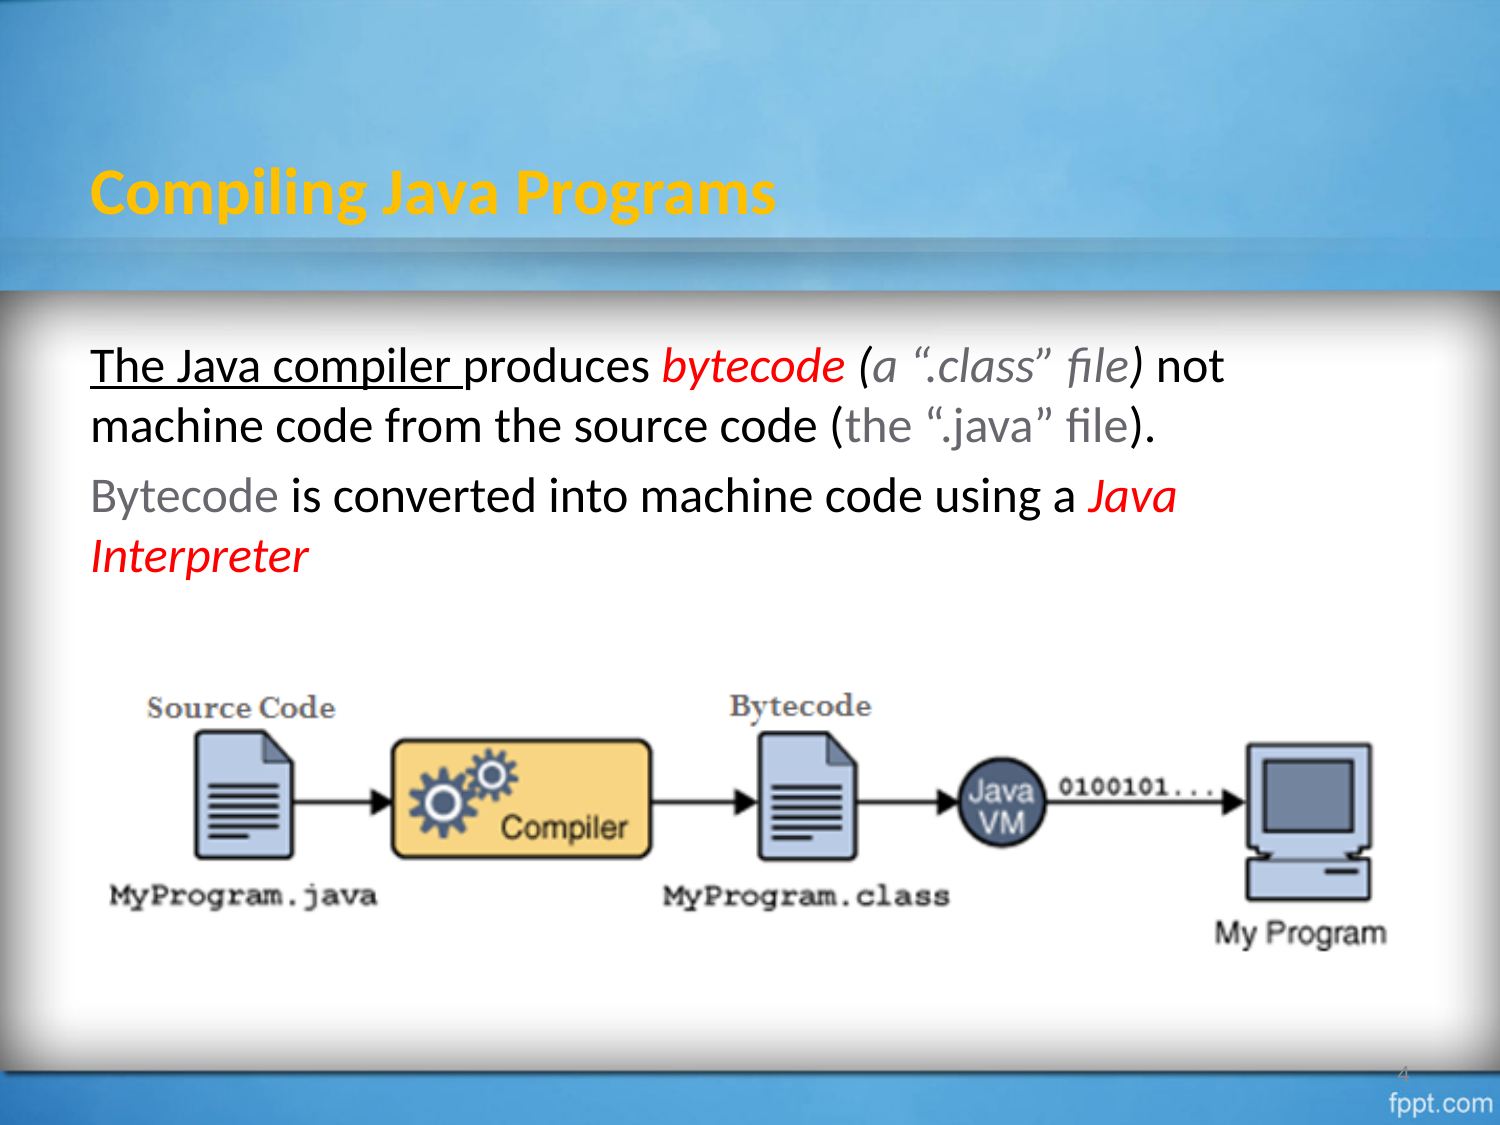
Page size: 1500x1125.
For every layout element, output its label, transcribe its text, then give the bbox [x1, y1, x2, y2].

slide_number 4 [1074, 1042, 1425, 1103]
title Compiling Java Programs [75, 44, 1050, 236]
picture [0, 0, 1500, 1125]
list The Java compiler produces bytecode (a “.class” file) not machine code from the source code (the “.java” file). Bytecode is converted into machine code using a Java Interpreter [75, 324, 1413, 1005]
